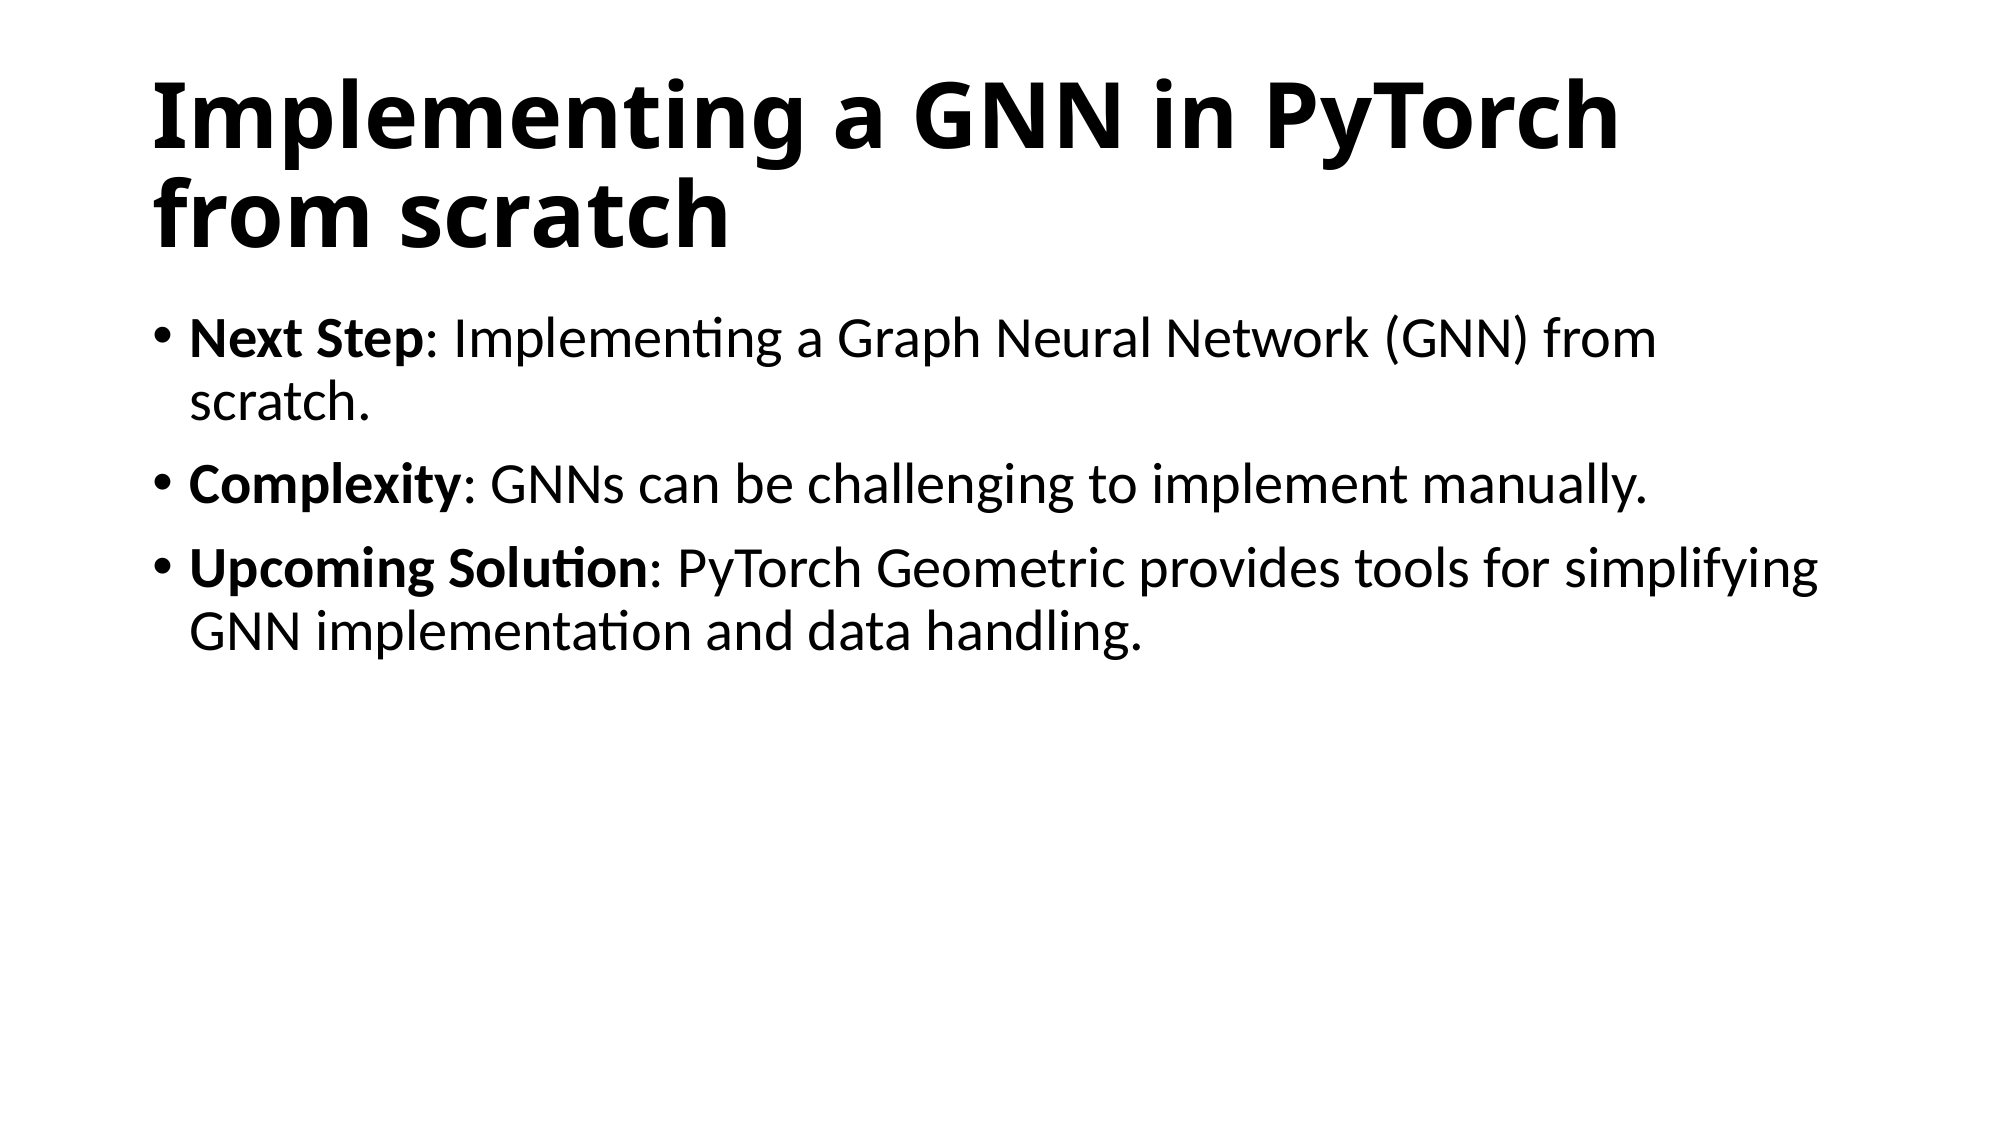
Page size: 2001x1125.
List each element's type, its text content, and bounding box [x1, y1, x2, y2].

title Implementing a GNN in PyTorch from scratch [137, 59, 1863, 278]
list Next Step: Implementing a Graph Neural Network (GNN) from scratch. Complexity: GNNs can be challenging to implement manually. Upcoming Solution: PyTorch Geometric provides tools for simplifying GNN implementation and data handling. [137, 299, 1863, 1014]
